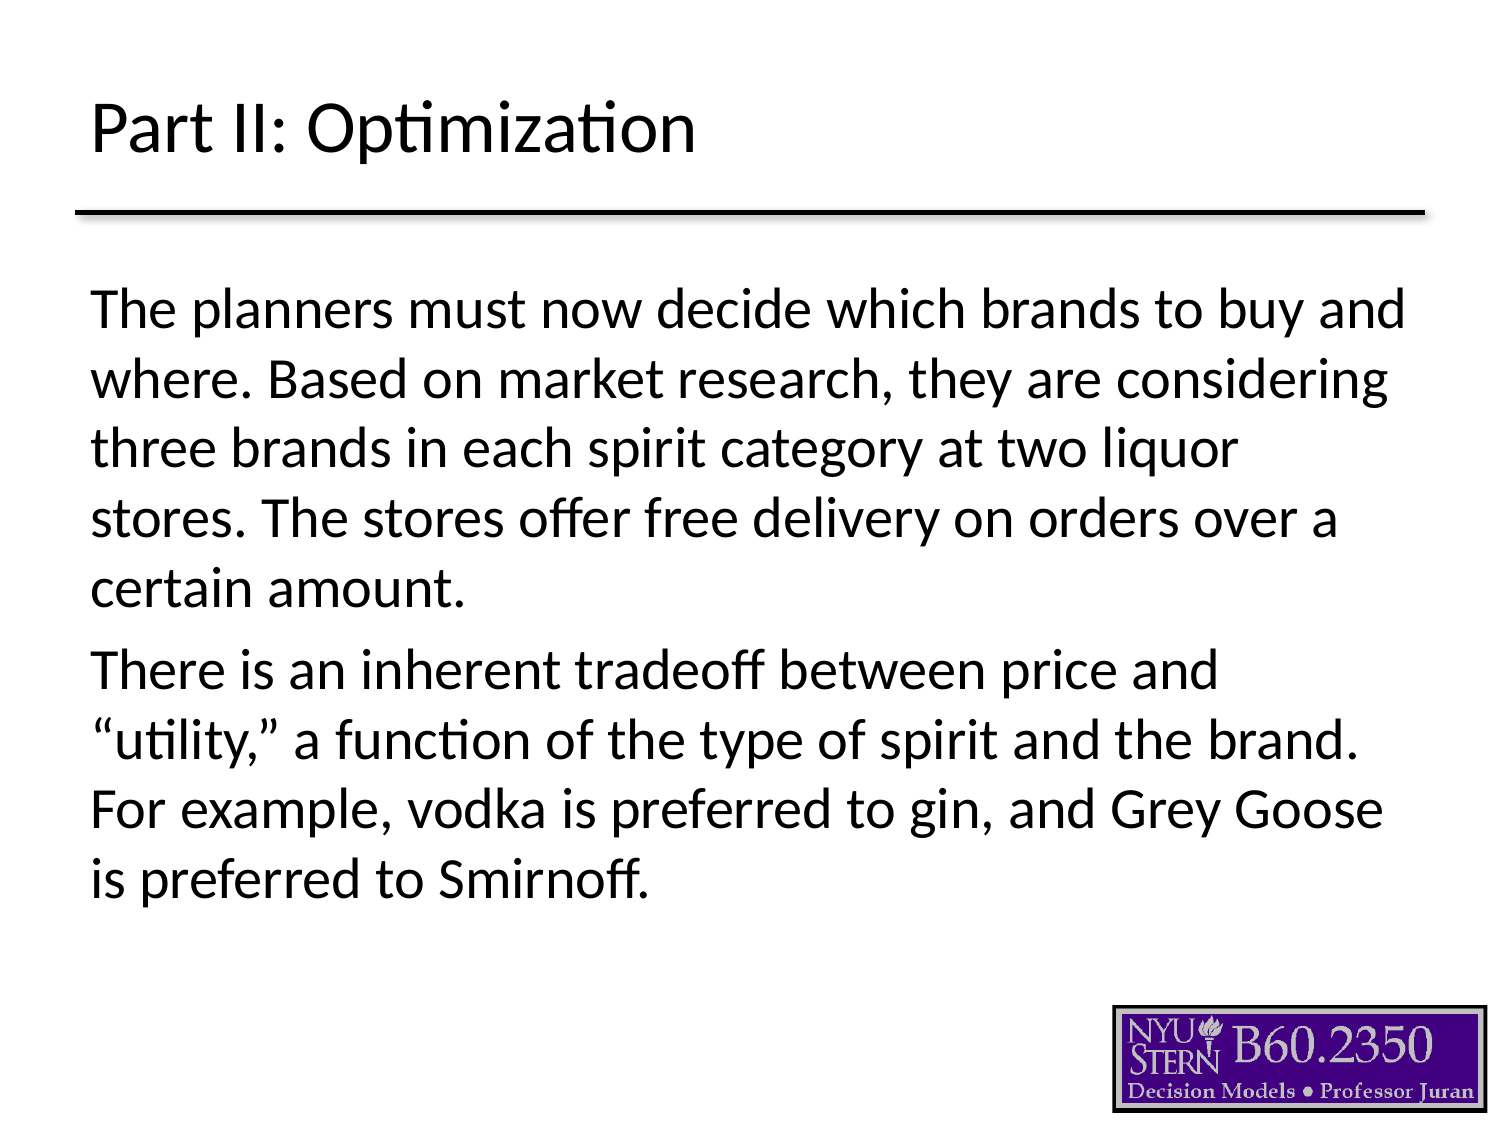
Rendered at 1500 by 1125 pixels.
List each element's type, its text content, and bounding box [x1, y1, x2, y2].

list The planners must now decide which brands to buy and where. Based on market research, they are considering three brands in each spirit category at two liquor stores. The stores offer free delivery on orders over a certain amount. There is an inherent tradeoff between price and “utility,” a function of the type of spirit and the brand. For example, vodka is preferred to gin, and Grey Goose is preferred to Smirnoff. [75, 262, 1425, 1050]
picture [1112, 1005, 1488, 1113]
title Part II: Optimization [75, 45, 1425, 200]
